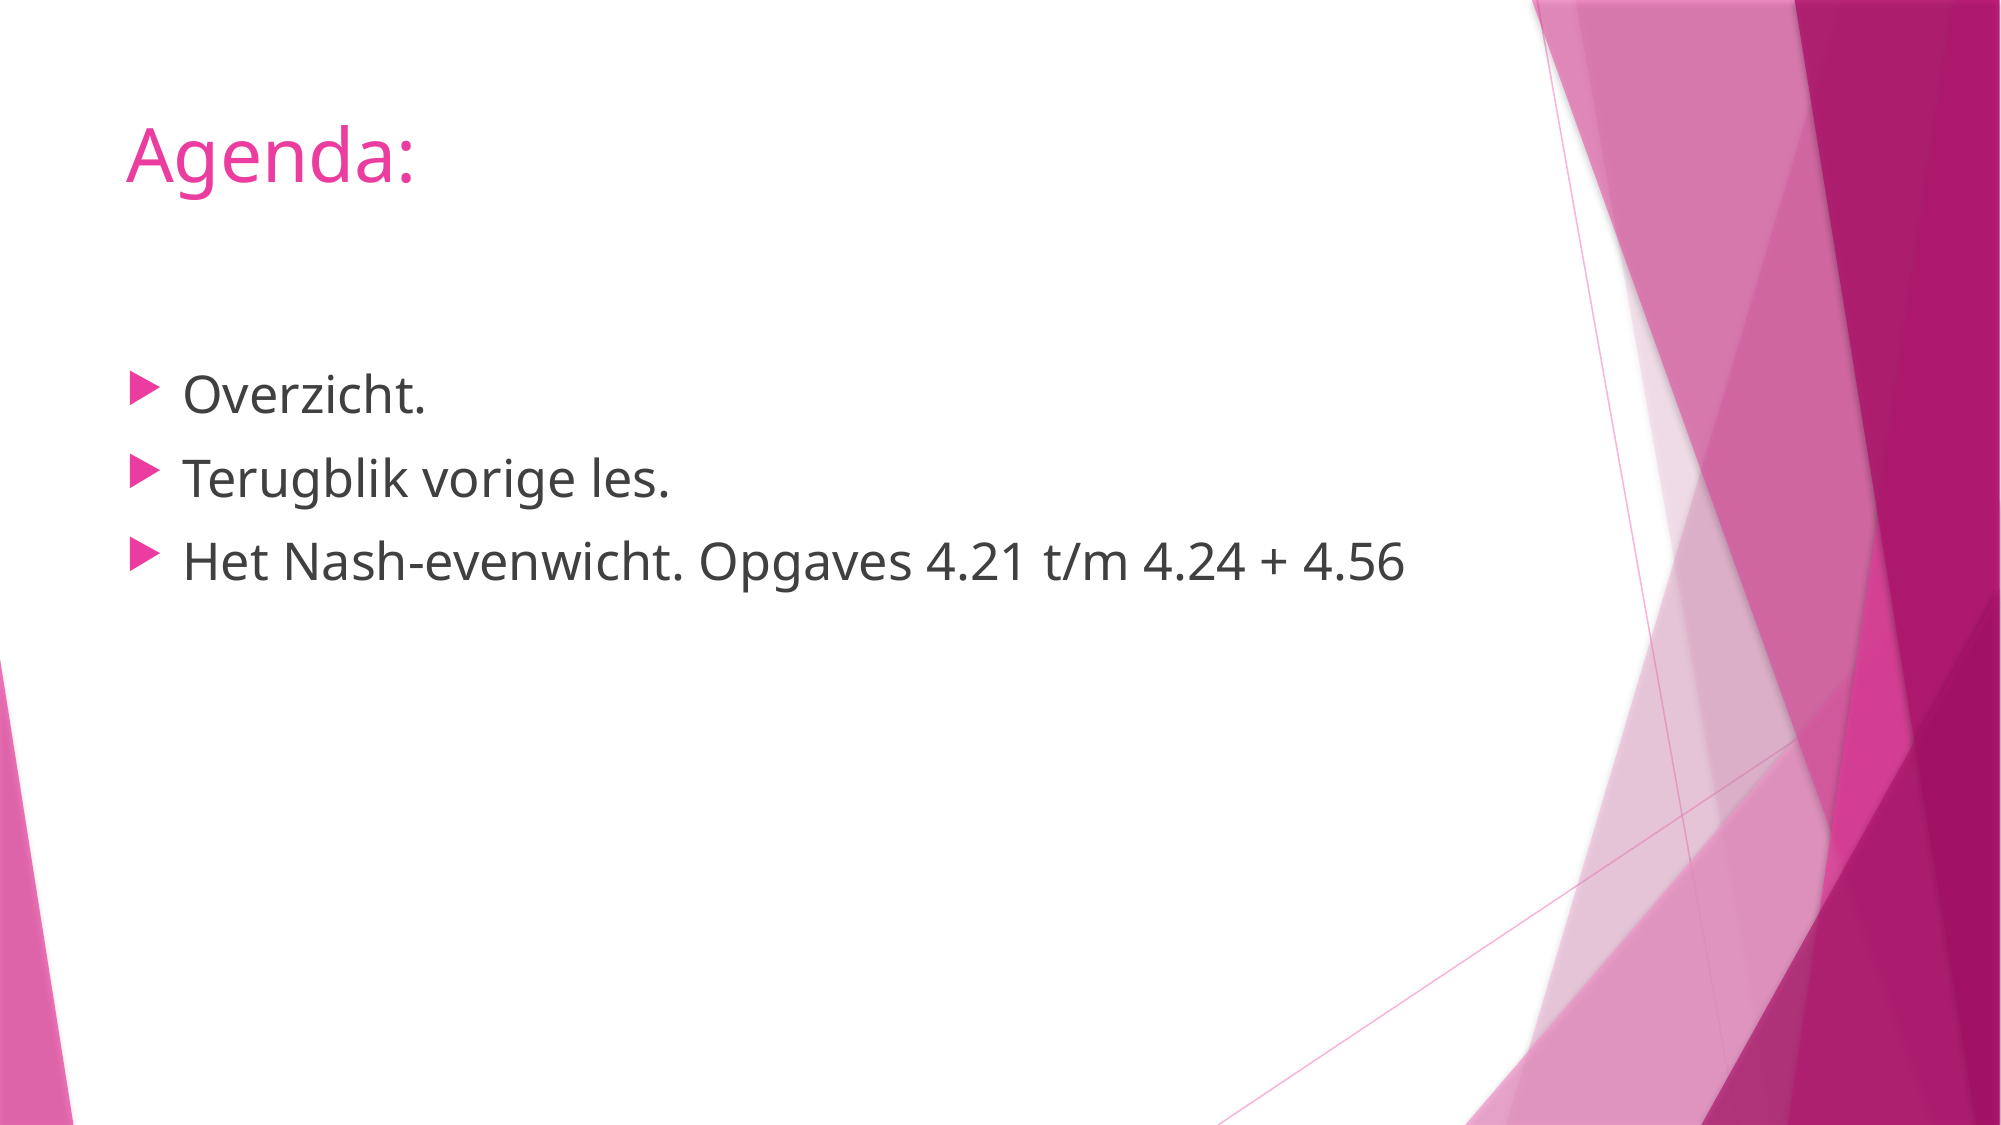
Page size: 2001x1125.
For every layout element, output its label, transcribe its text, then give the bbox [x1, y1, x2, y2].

list Overzicht. Terugblik vorige les. Het Nash-evenwicht. Opgaves 4.21 t/m 4.24 + 4.56 [111, 354, 1522, 992]
title Agenda: [111, 99, 1522, 317]
